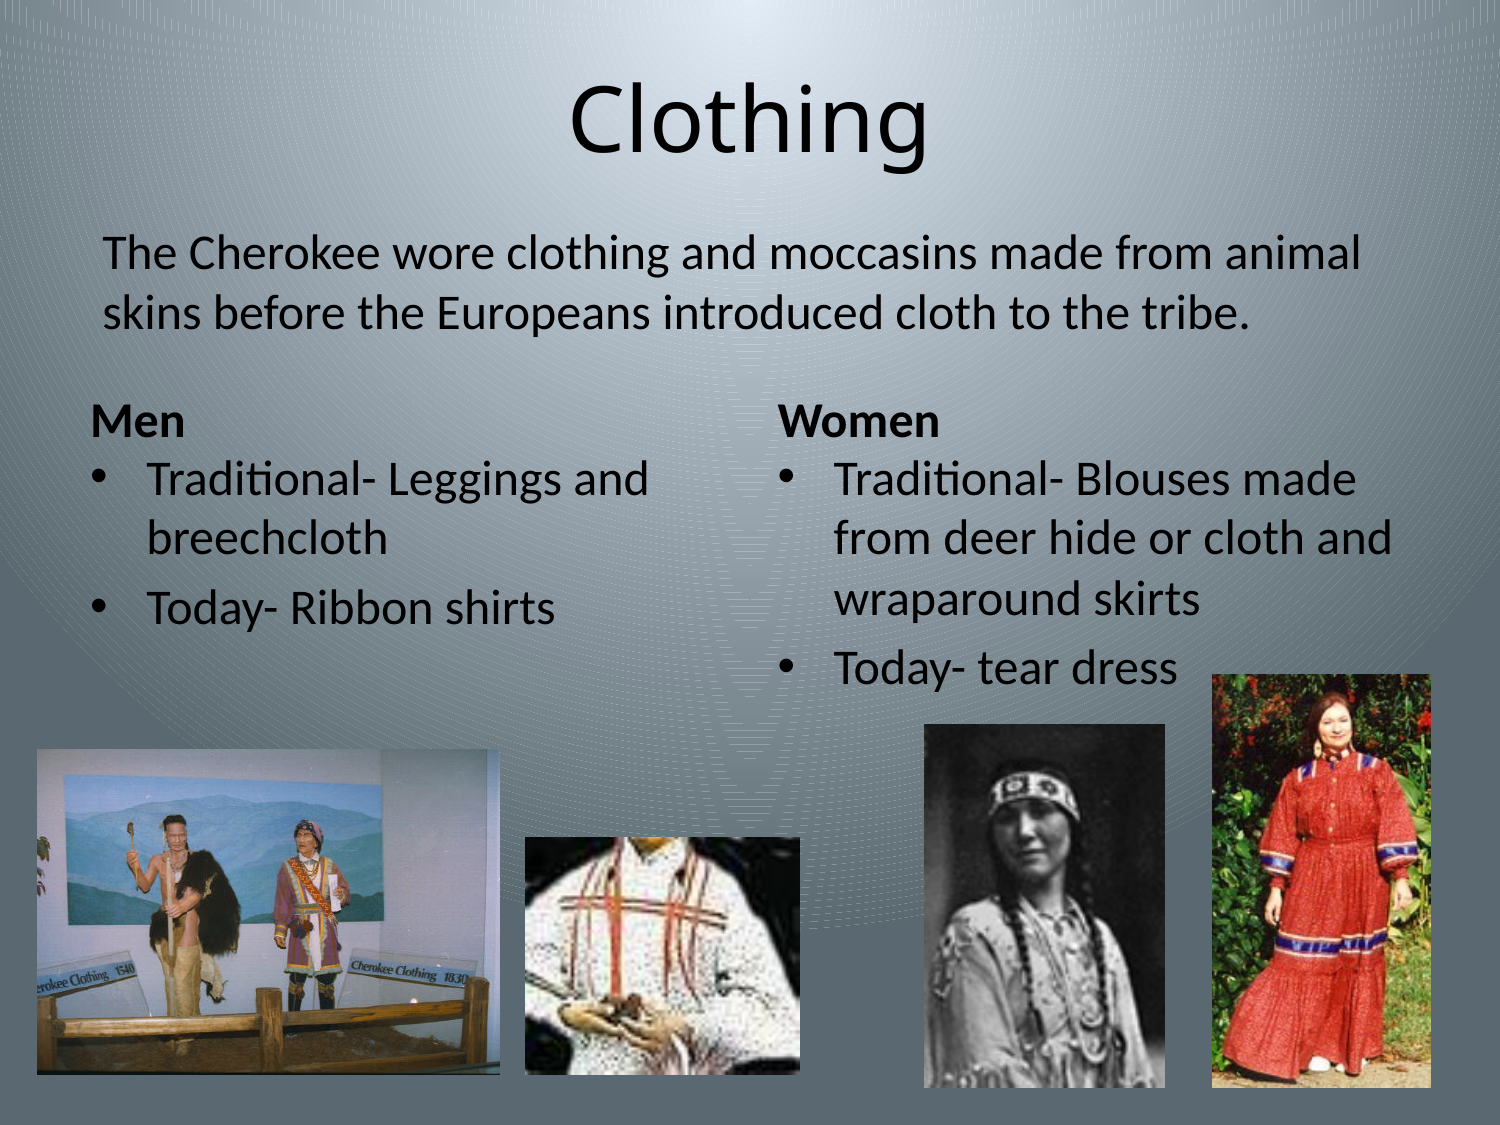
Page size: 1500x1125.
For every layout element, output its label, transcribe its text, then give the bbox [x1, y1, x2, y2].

list Traditional- Blouses made from deer hide or cloth and wraparound skirts Today- tear dress [762, 437, 1426, 1086]
text_box The Cherokee wore clothing and moccasins made from animal skins before the Europeans introduced cloth to the tribe. [87, 212, 1413, 348]
list Men [75, 350, 738, 437]
title Clothing [75, 45, 1425, 188]
list Traditional- Leggings and breechcloth Today- Ribbon shirts [75, 437, 738, 1086]
picture [524, 837, 800, 1076]
picture [1212, 674, 1431, 1088]
picture [37, 749, 500, 1076]
picture [924, 724, 1166, 1088]
list Women [762, 350, 1426, 437]
